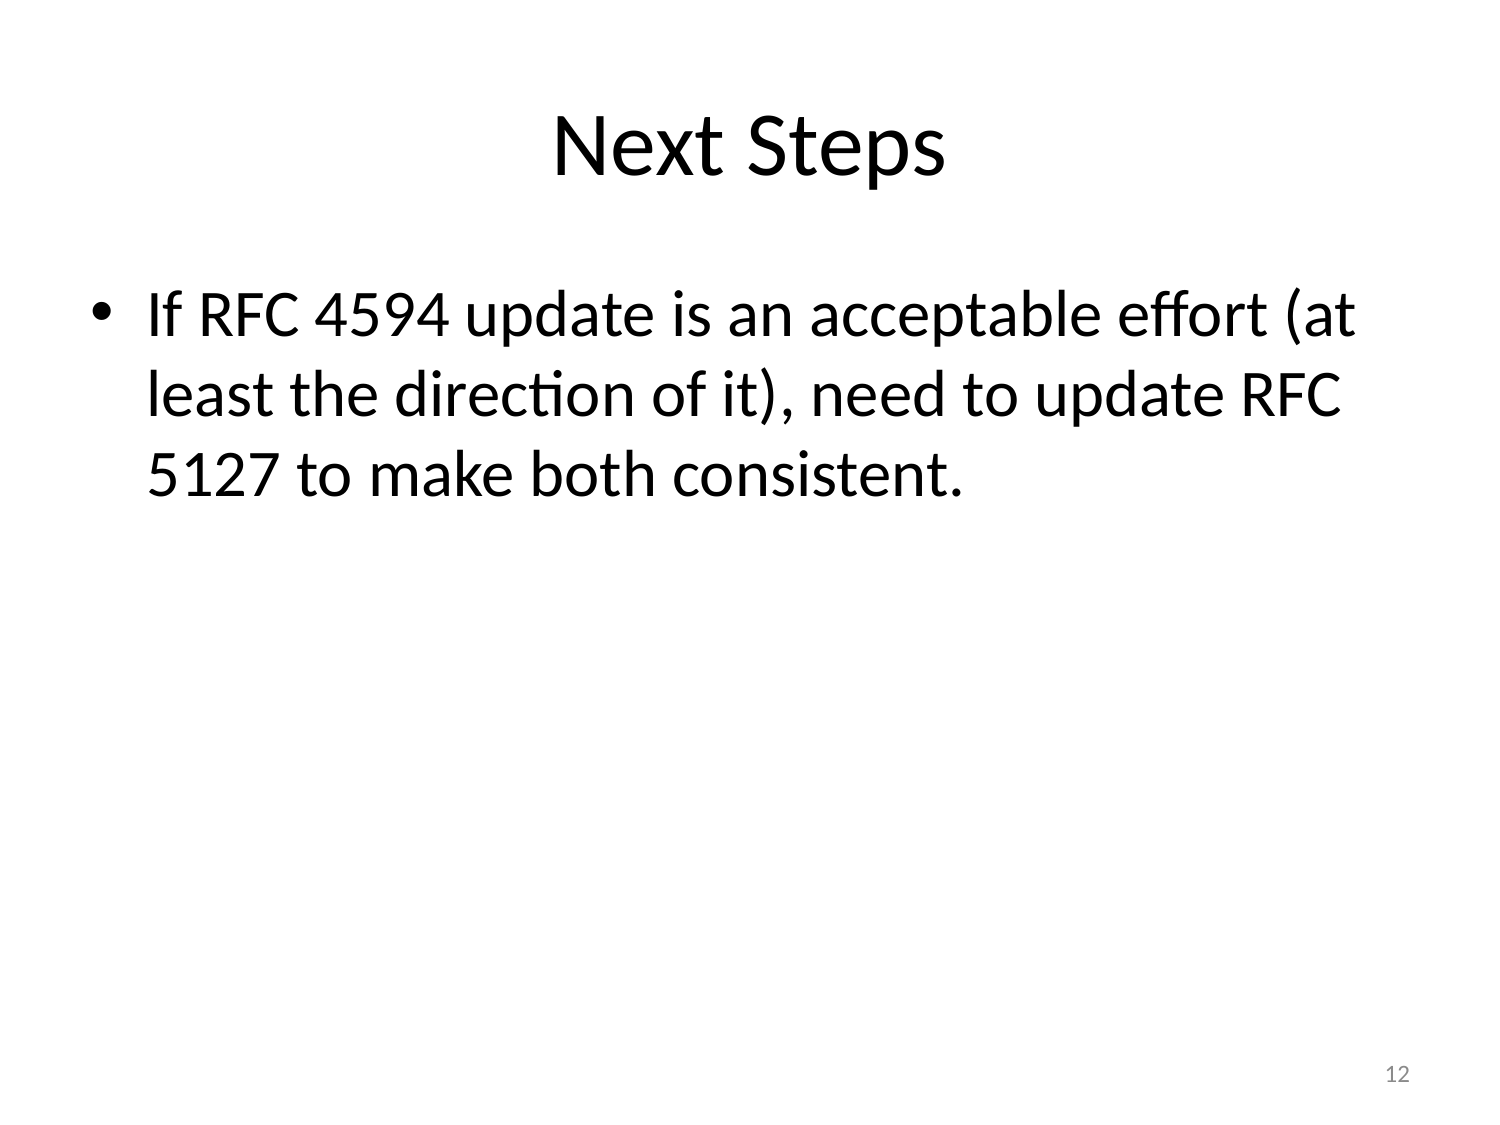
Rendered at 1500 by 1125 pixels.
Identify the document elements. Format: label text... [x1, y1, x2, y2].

slide_number 12 [1074, 1042, 1425, 1103]
list If RFC 4594 update is an acceptable effort (at least the direction of it), need to update RFC 5127 to make both consistent. [75, 262, 1425, 1005]
title Next Steps [75, 45, 1425, 233]
